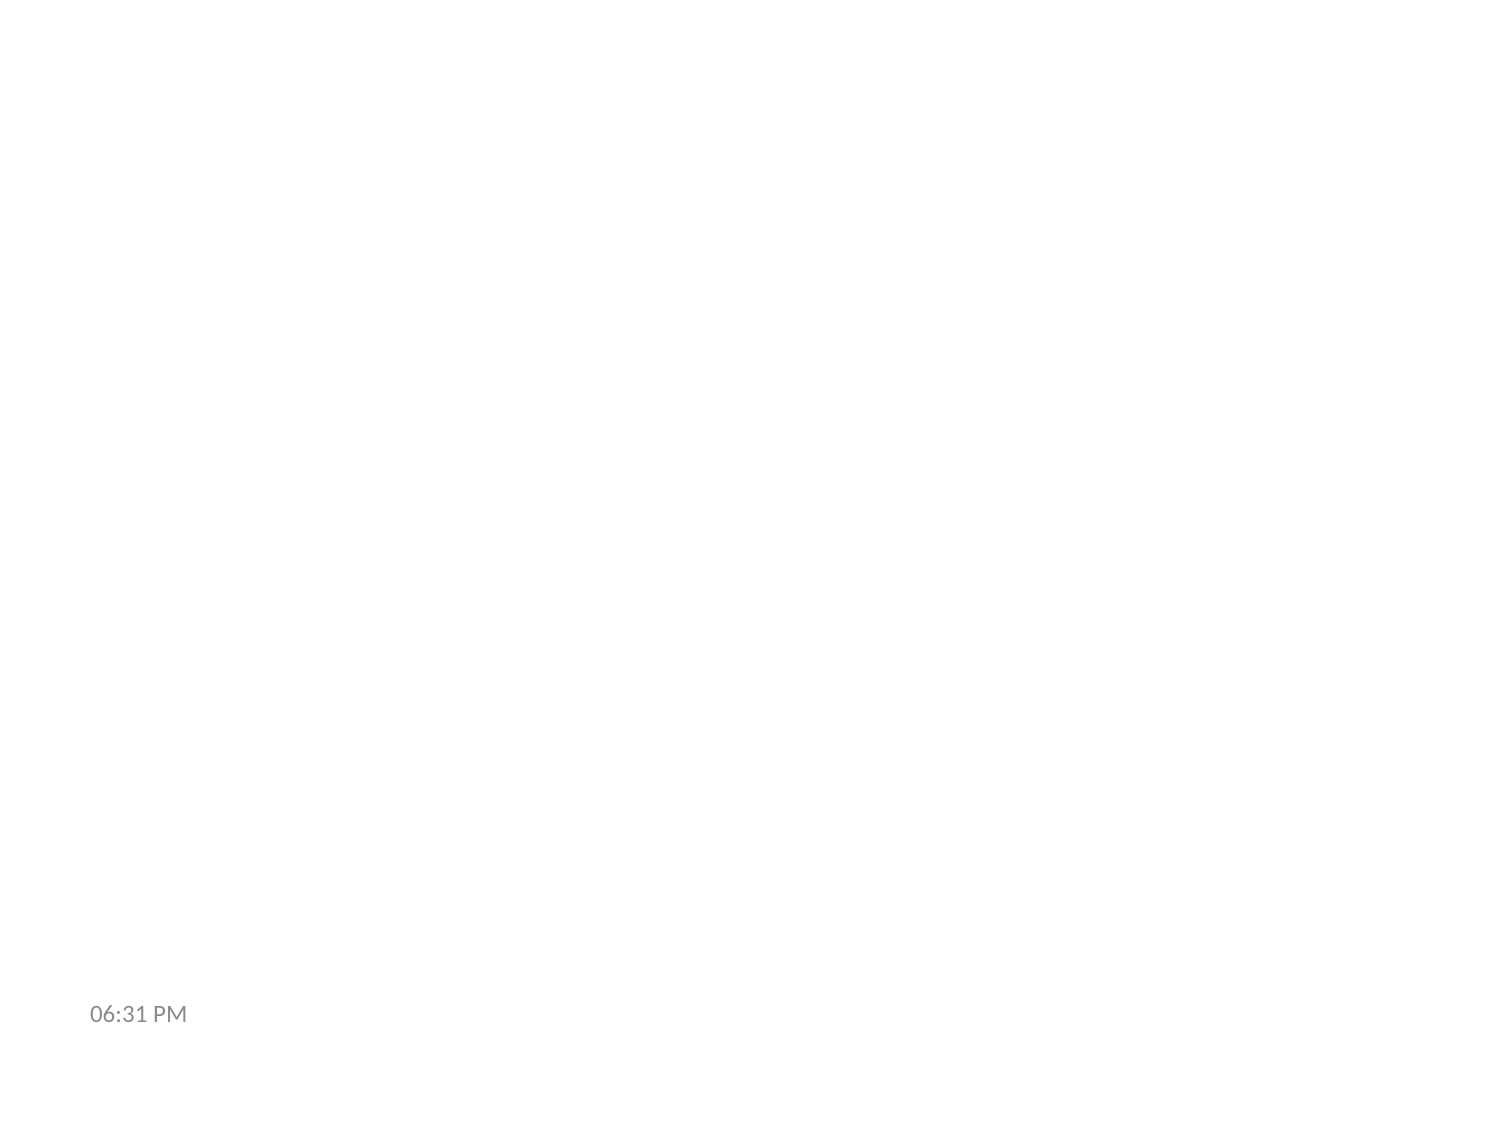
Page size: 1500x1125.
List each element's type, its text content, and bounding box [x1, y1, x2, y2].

text_box 3:35 PM [75, 982, 425, 1043]
